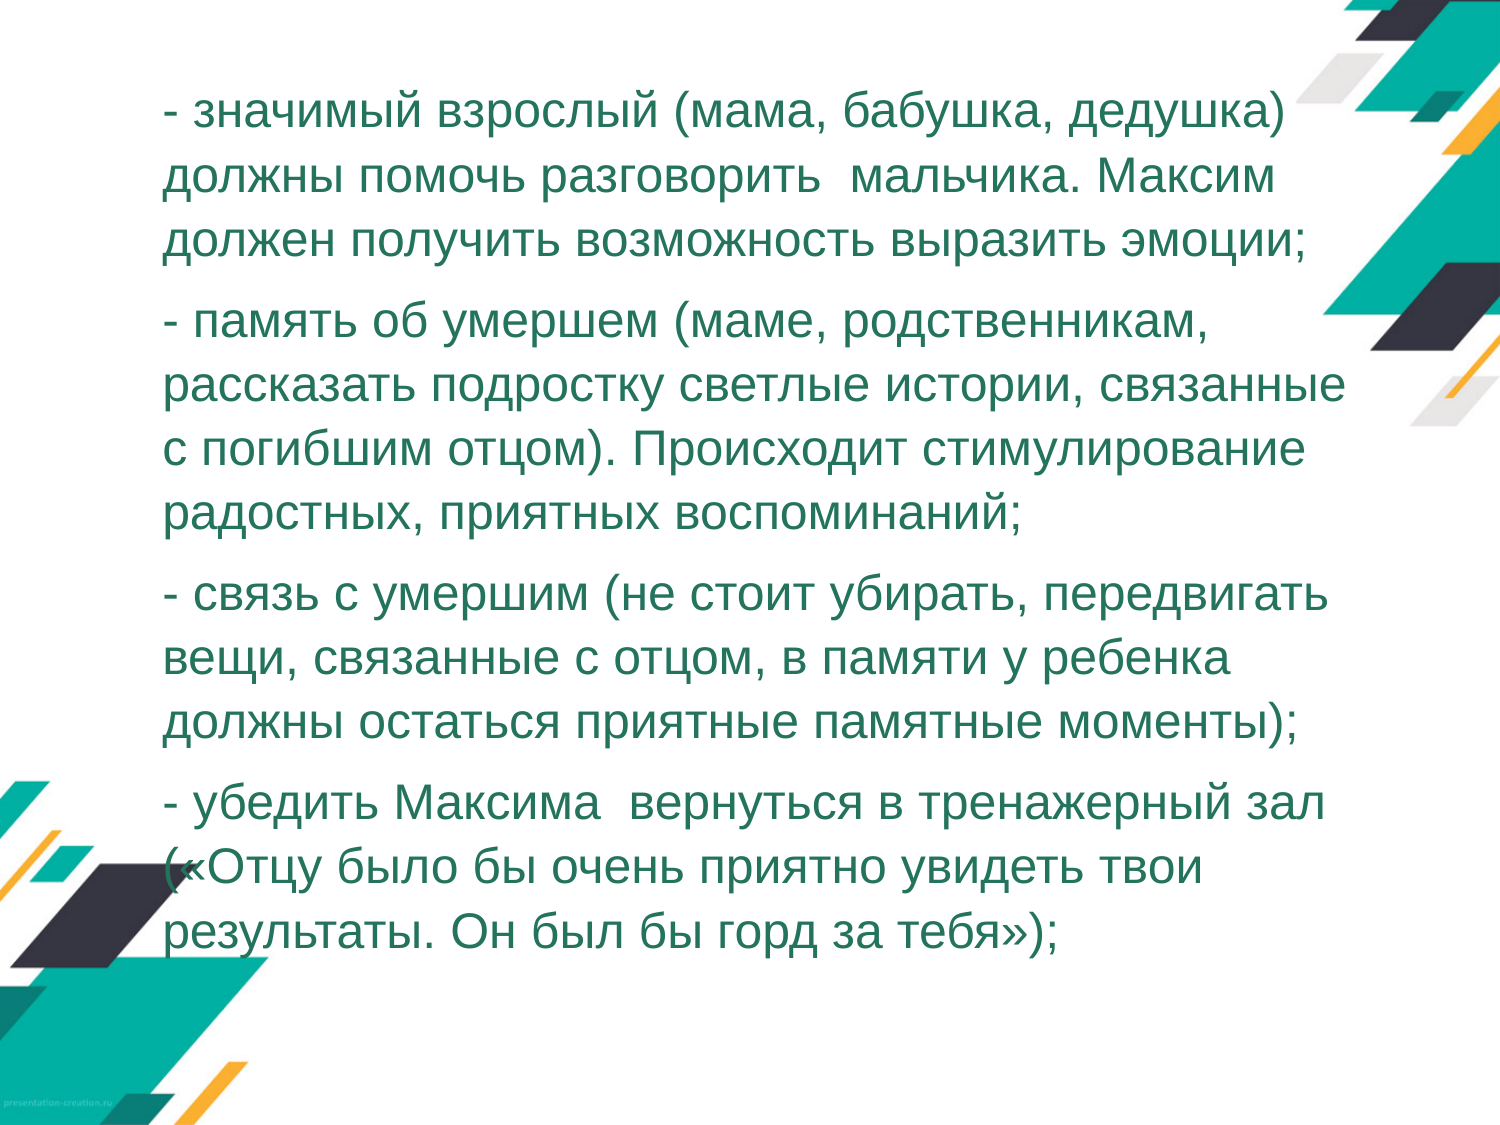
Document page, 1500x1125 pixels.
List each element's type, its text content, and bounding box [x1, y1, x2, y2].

picture [0, 0, 1500, 1125]
text_box - значимый взрослый (мама, бабушка, дедушка) должны помочь разговорить мальчика. Максим должен получить возможность выразить эмоции; - память об умершем (маме, родственникам, рассказать подростку светлые истории, связанные с погибшим отцом). Происходит стимулирование радостных, приятных воспоминаний; - связь с умершим (не стоит убирать, передвигать вещи, связанные с отцом, в памяти у ребенка должны остаться приятные памятные моменты); - убедить Максима вернуться в тренажерный зал («Отцу было бы очень приятно увидеть твои результаты. Он был бы горд за тебя»); [147, 66, 1376, 966]
